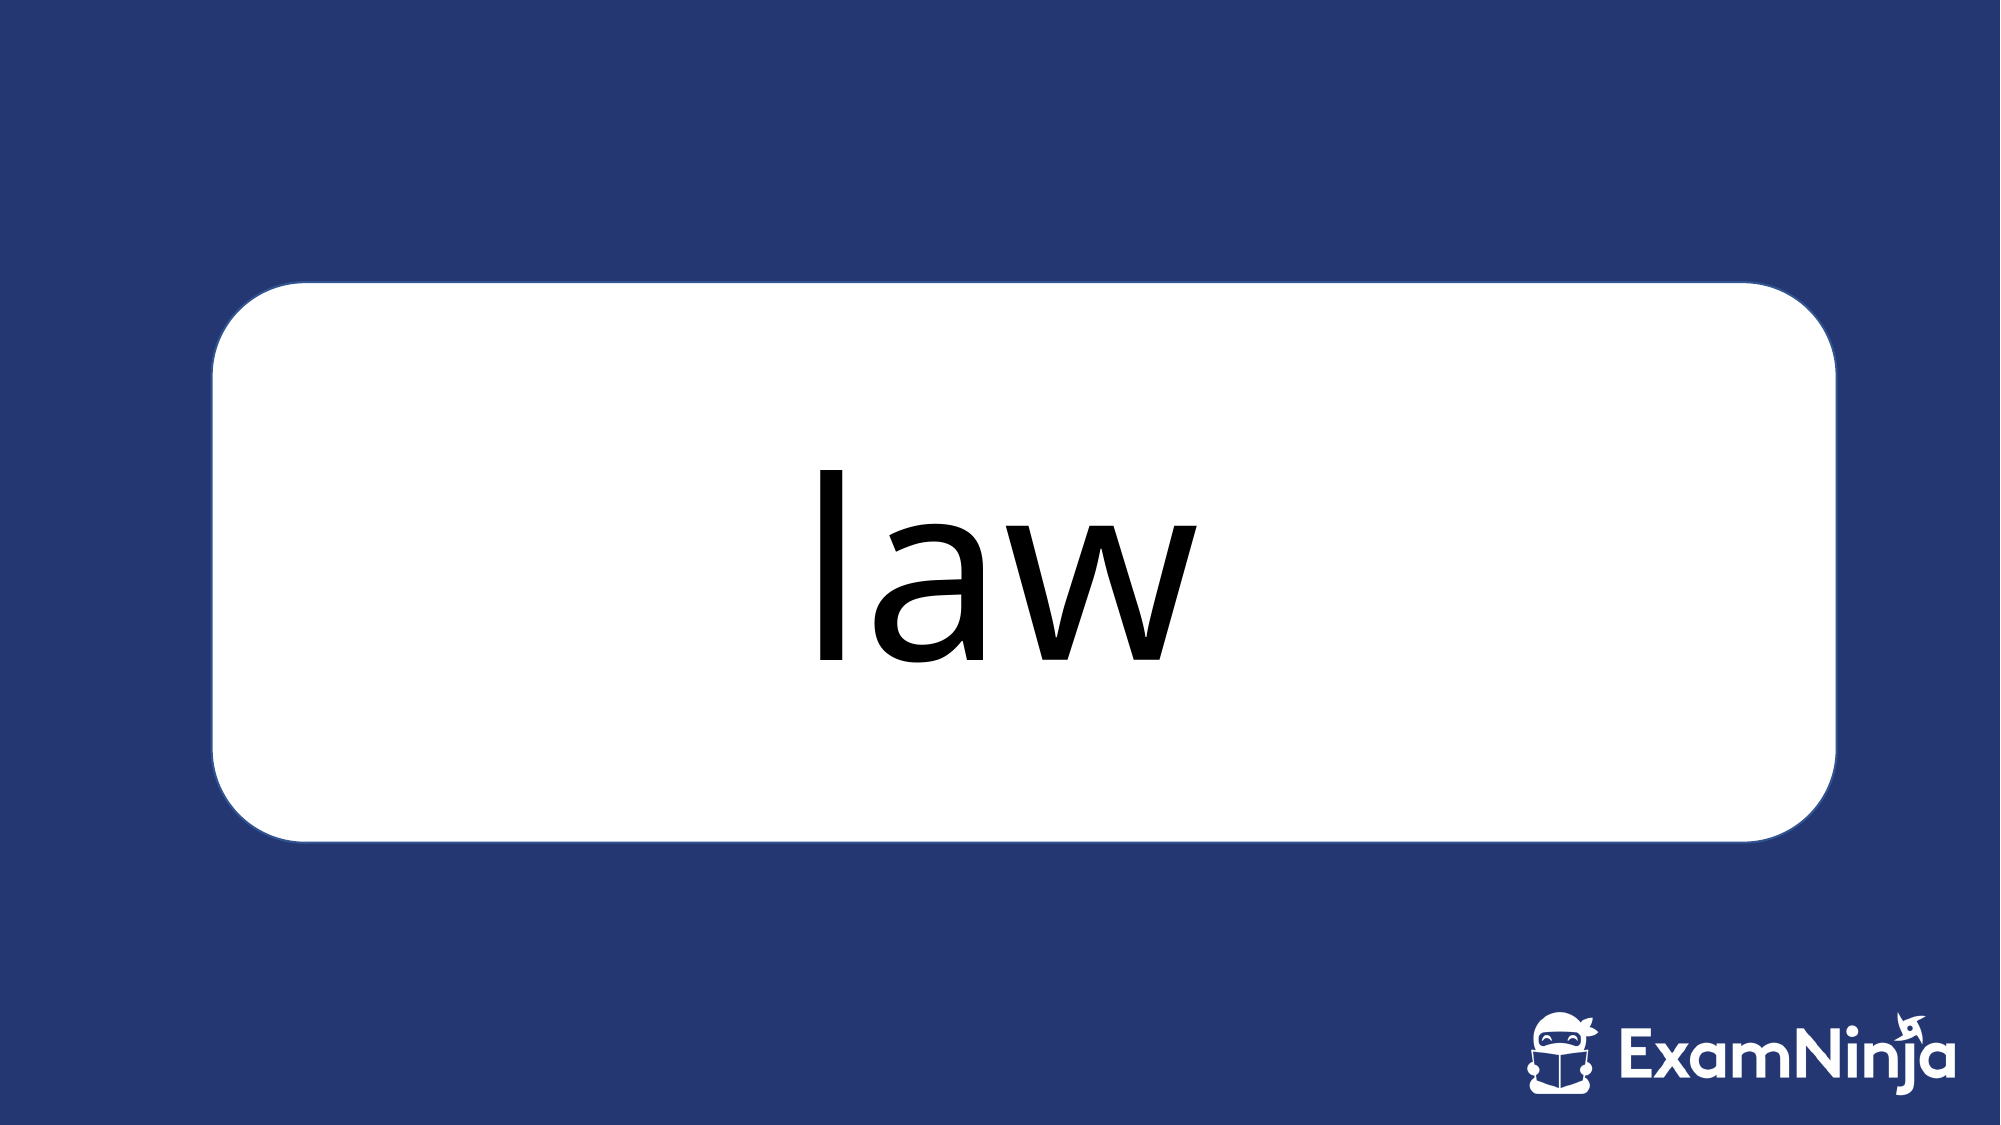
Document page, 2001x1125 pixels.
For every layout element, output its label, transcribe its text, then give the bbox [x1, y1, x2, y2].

text_box [210, 719, 1838, 844]
text_box law [143, 403, 1857, 719]
text_box [210, 281, 1838, 403]
picture [1501, 1003, 1979, 1102]
